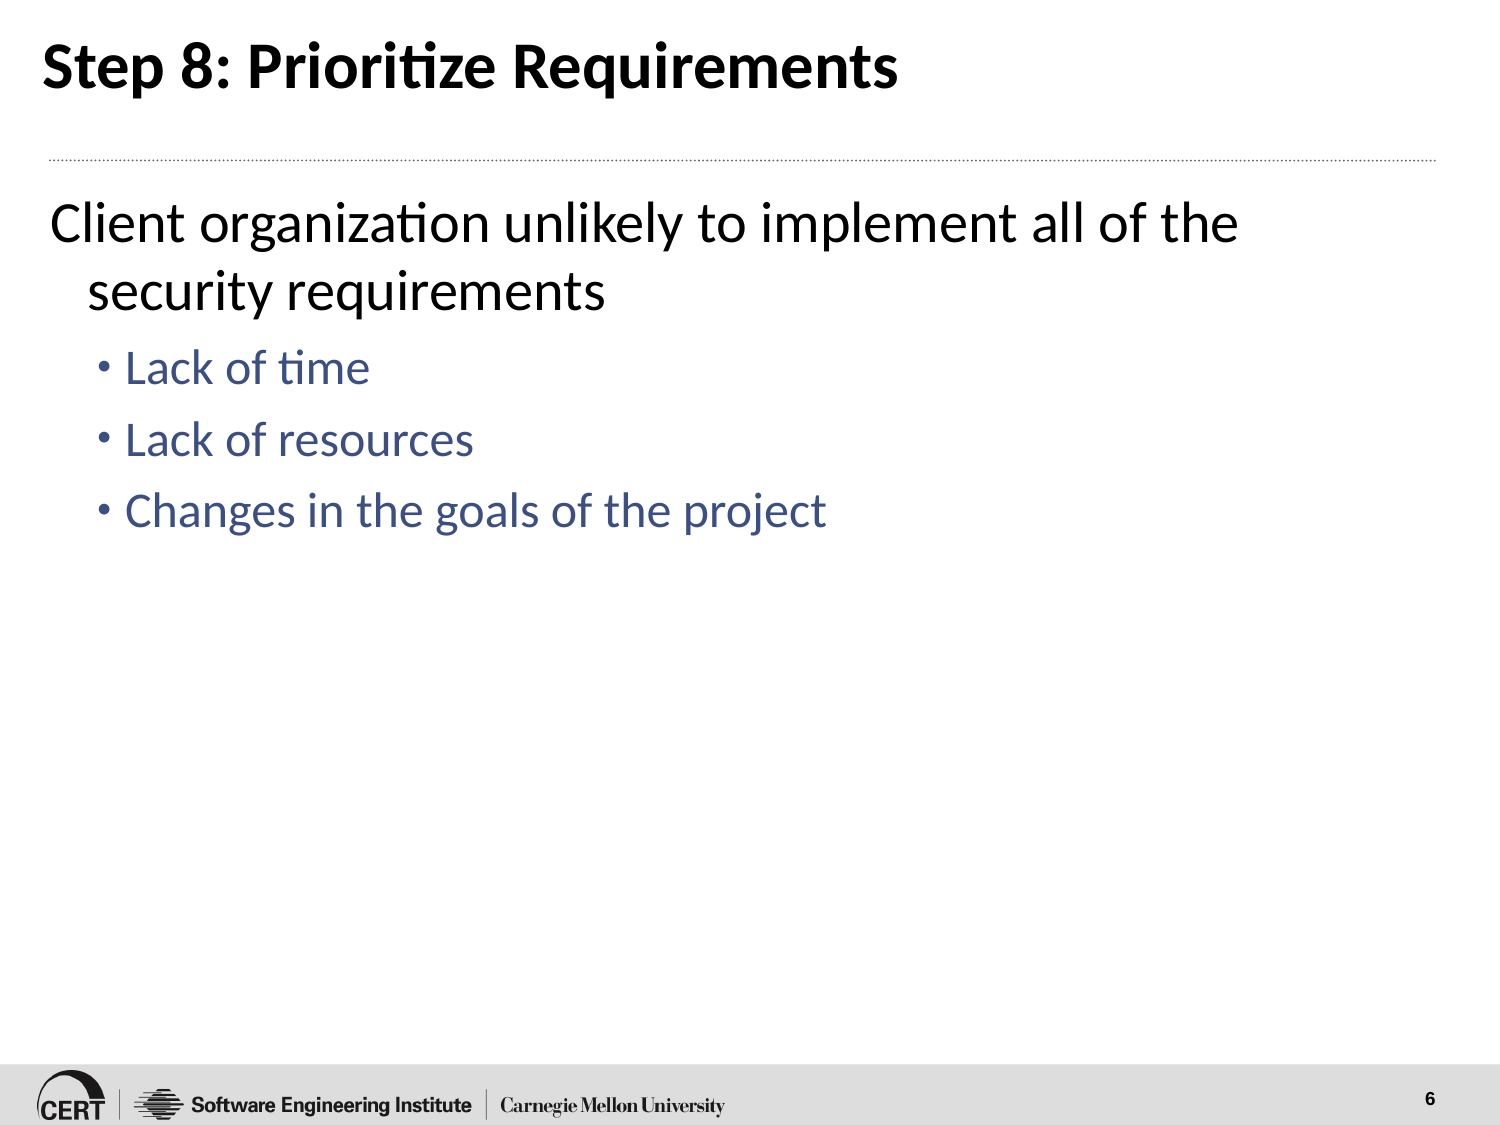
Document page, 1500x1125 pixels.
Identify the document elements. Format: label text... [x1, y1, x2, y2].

list Client organization unlikely to implement all of the security requirements Lack of time Lack of resources Changes in the goals of the project [49, 187, 1438, 1001]
picture [37, 1069, 725, 1122]
title Step 8: Prioritize Requirements [42, 37, 1434, 155]
